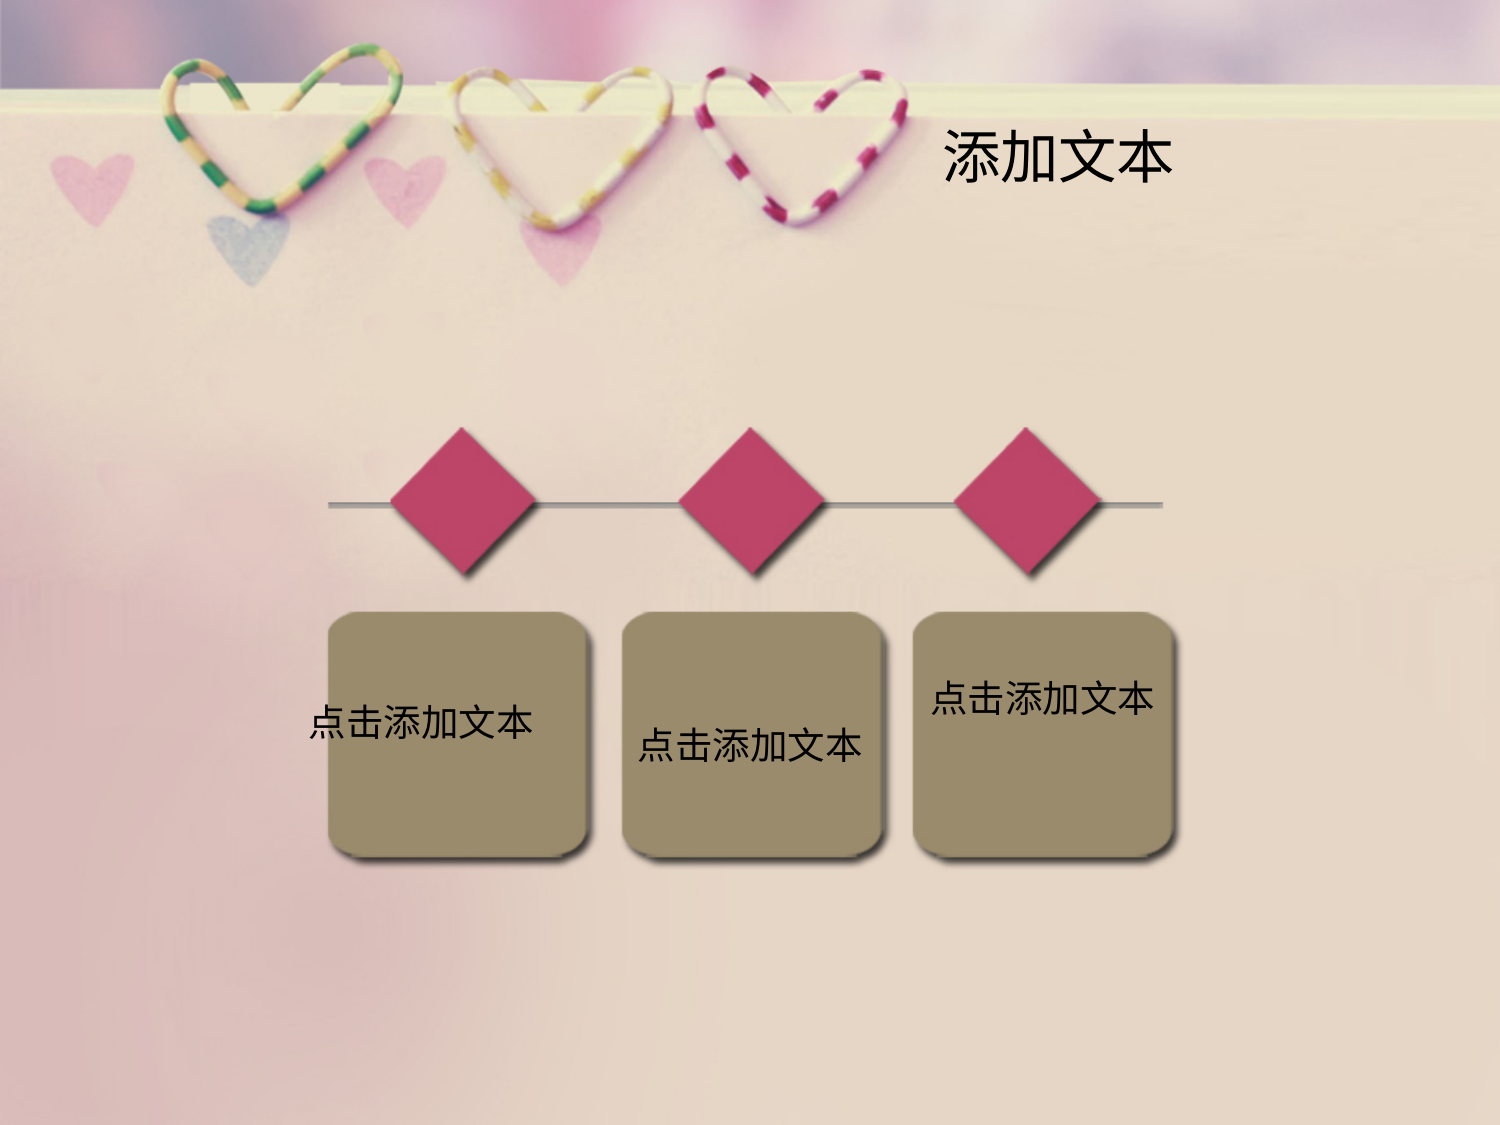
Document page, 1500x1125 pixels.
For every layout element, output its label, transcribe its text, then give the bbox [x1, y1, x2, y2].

text_box 点击添加文本 [622, 714, 878, 775]
text_box 添加文本 [927, 113, 1191, 198]
text_box 点击添加文本 [915, 667, 1171, 728]
picture [0, 0, 1500, 1125]
text_box 点击添加文本 [294, 691, 549, 752]
